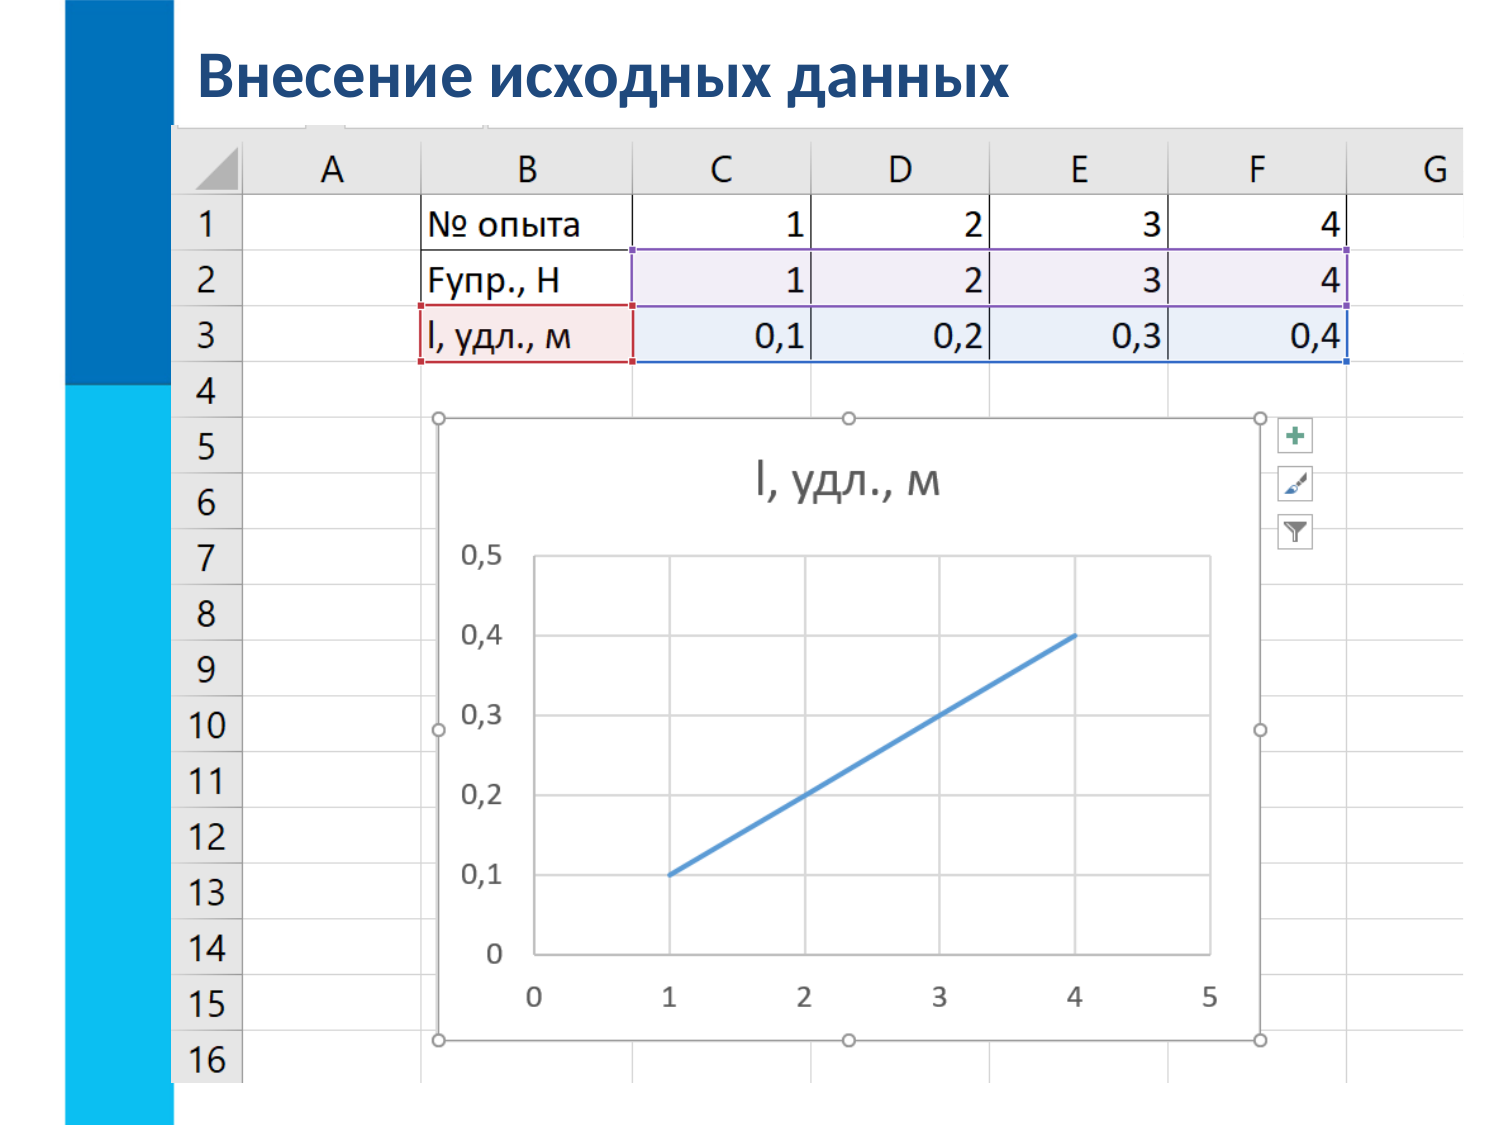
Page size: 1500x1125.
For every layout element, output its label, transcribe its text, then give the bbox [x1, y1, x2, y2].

text_box Внесение исходных данных [183, 31, 1436, 123]
picture [0, 0, 1500, 1125]
